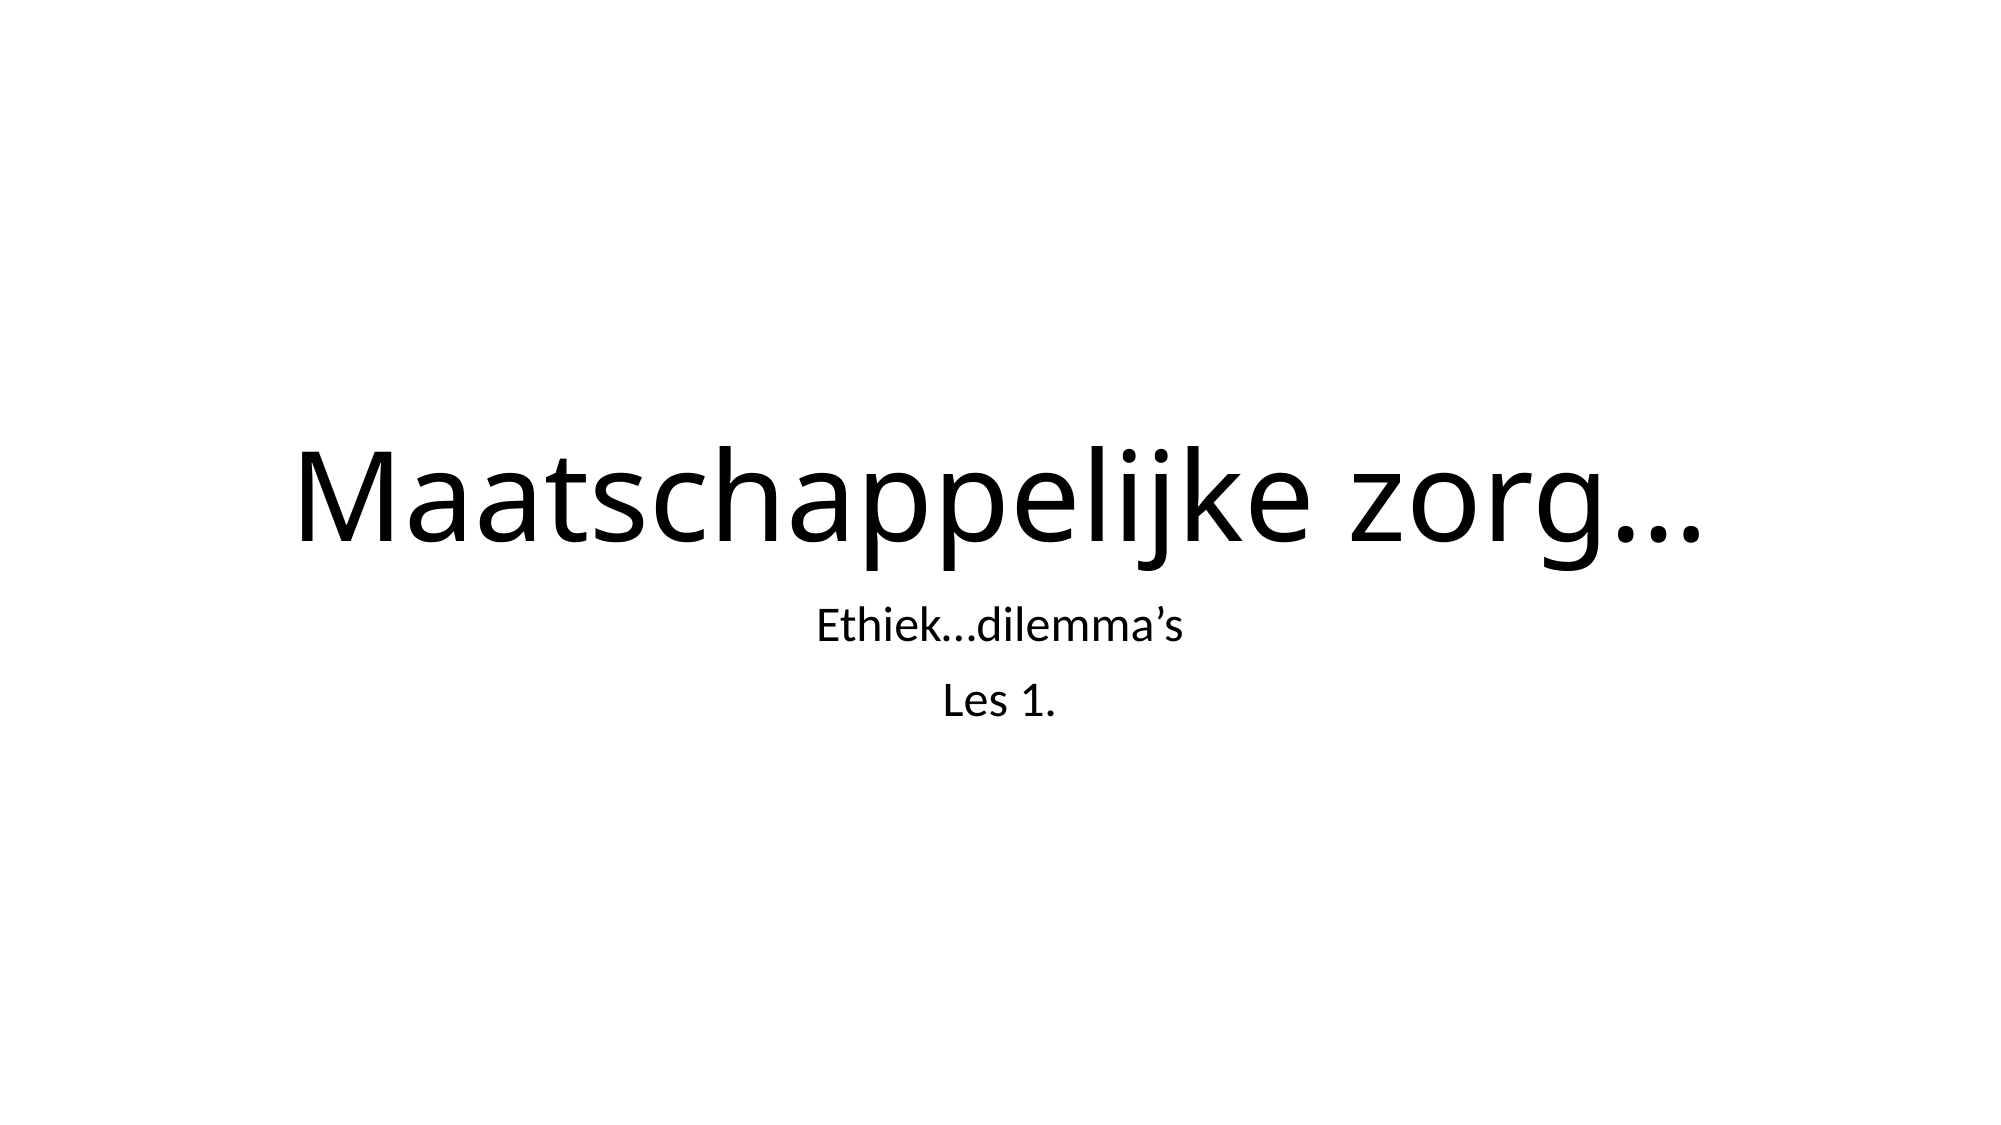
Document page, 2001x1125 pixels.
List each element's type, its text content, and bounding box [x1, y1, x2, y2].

subtitle Ethiek…dilemma’s Les 1. [249, 590, 1750, 863]
title Maatschappelijke zorg… [249, 184, 1750, 576]
